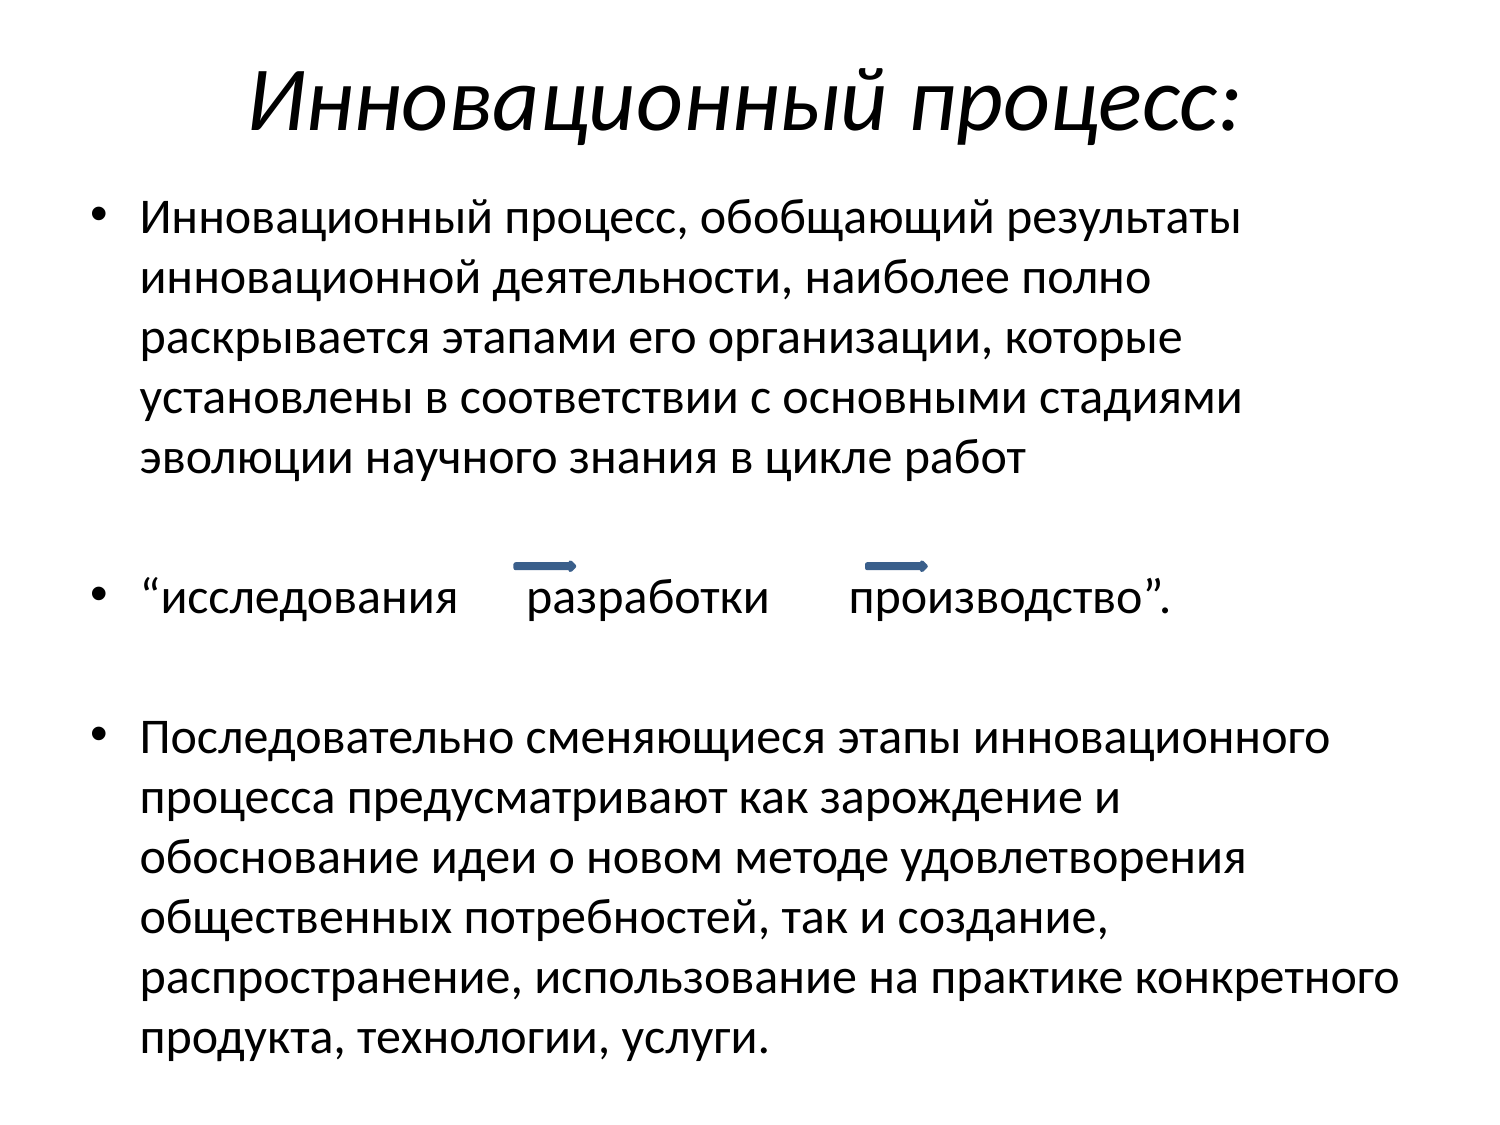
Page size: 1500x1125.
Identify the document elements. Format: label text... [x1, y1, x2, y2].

text_box [513, 560, 577, 572]
list Инновационный процесс, обобщающий результаты инновационной деятельности, наиболее полно раскрывается этапами его организации, которые установлены в соответствии с основными стадиями эволюции научного знания в цикле работ “исследования разработки производство”. Последовательно сменяющиеся этапы инновационного процесса предусматривают как зарождение и обоснование идеи о новом методе удовлетворения общественных потребностей, так и создание, распространение, использование на практике конкретного продукта, технологии, услуги. [75, 175, 1425, 1090]
text_box [865, 560, 928, 572]
title Инновационный процесс: [70, 0, 1421, 188]
